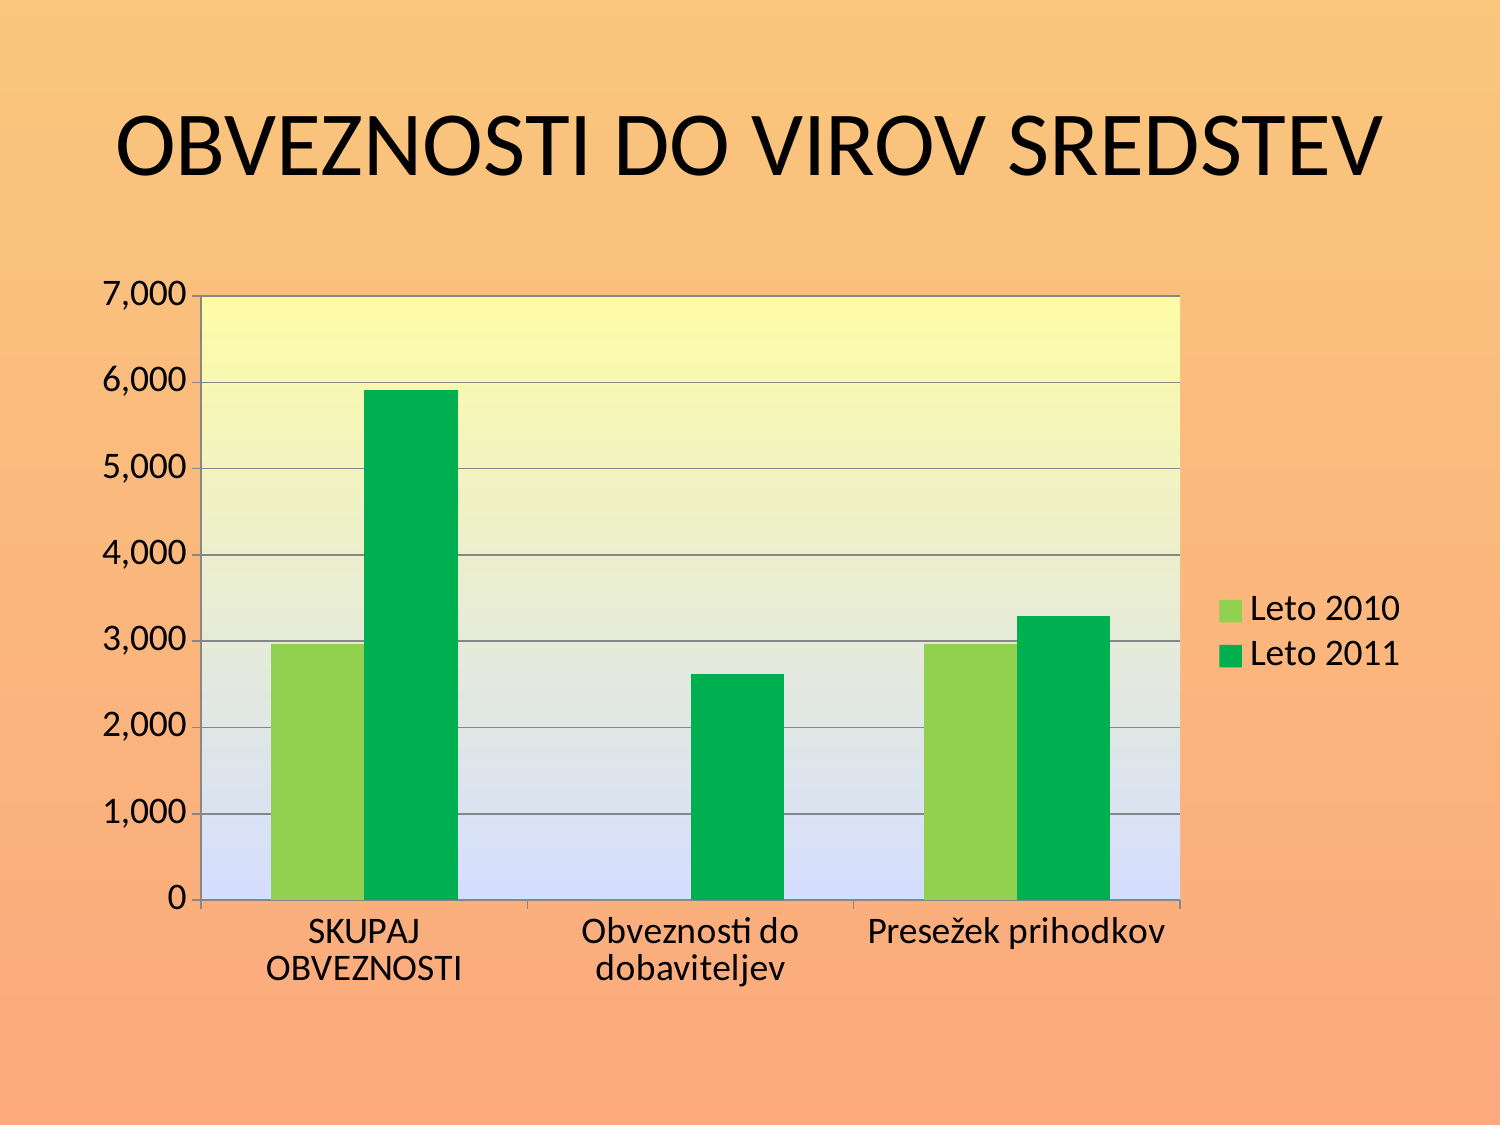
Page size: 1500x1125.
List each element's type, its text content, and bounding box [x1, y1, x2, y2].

chart [74, 262, 1426, 1006]
title OBVEZNOSTI DO VIROV SREDSTEV [75, 45, 1425, 233]
